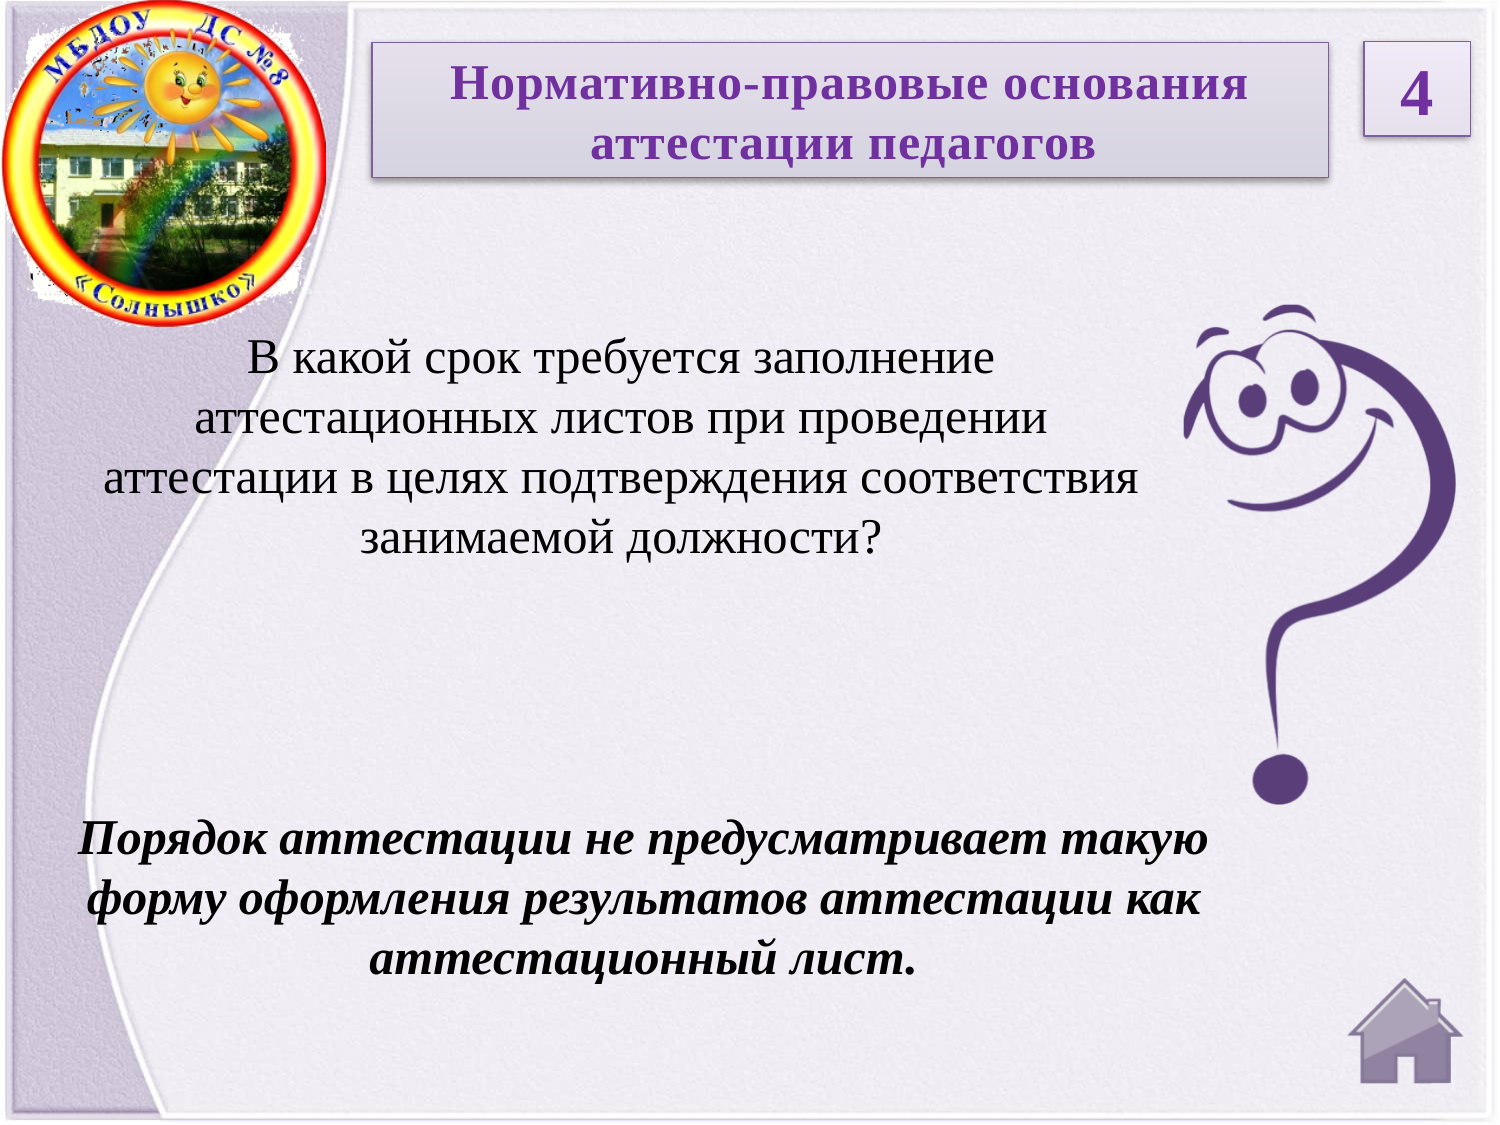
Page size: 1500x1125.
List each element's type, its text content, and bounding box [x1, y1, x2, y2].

text_box В какой срок требуется заполнение аттеcтационных листов при проведении аттестации в целях подтверждения соответствия занимаемой должности? [58, 316, 1178, 572]
picture [0, 0, 1500, 1125]
text_box 4 [1363, 41, 1471, 137]
text_box Порядок аттестации не предусматривает такую форму оформления результатов аттестации как аттестационный лист. [53, 796, 1235, 992]
text_box Нормативно-правовые основания аттестации педагогов [371, 42, 1329, 178]
